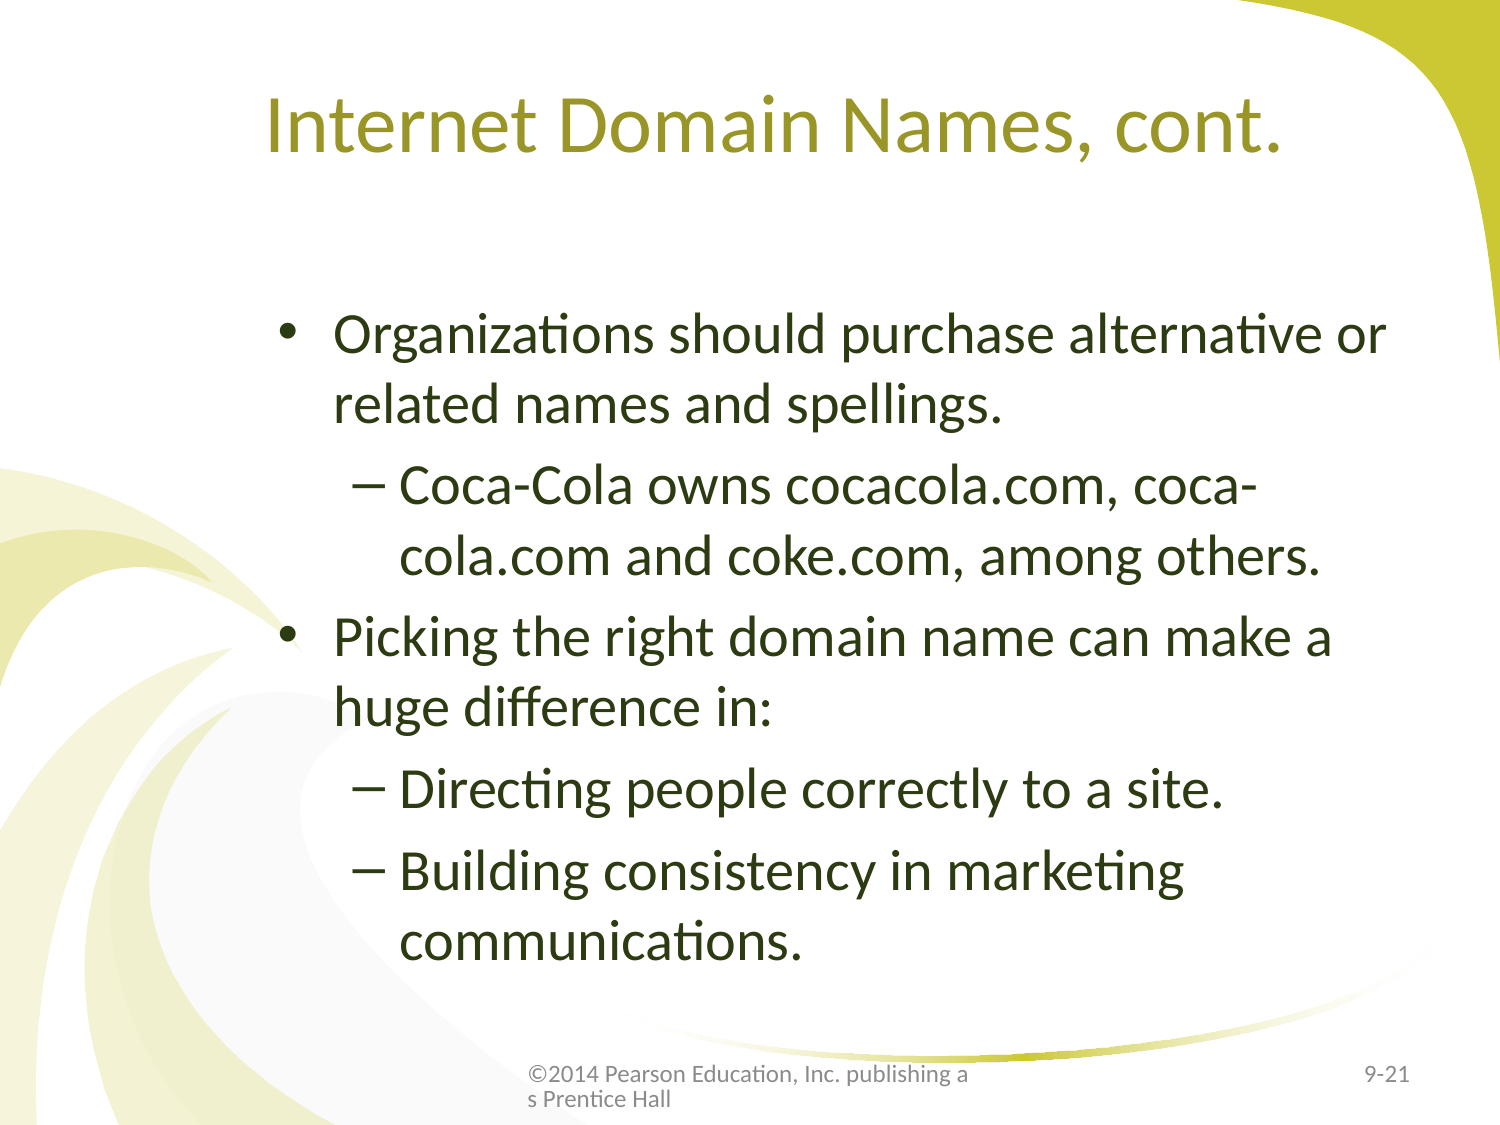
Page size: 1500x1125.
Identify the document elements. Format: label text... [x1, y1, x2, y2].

slide_number 9-21 [1074, 1042, 1425, 1103]
footer ©2014 Pearson Education, Inc. publishing as Prentice Hall [512, 1042, 988, 1103]
list Organizations should purchase alternative or related names and spellings. Coca-Cola owns cocacola.com, coca-cola.com and coke.com, among others. Picking the right domain name can make a huge difference in: Directing people correctly to a site. Building consistency in marketing communications. [262, 287, 1438, 1000]
title Internet Domain Names, cont. [249, 37, 1438, 200]
